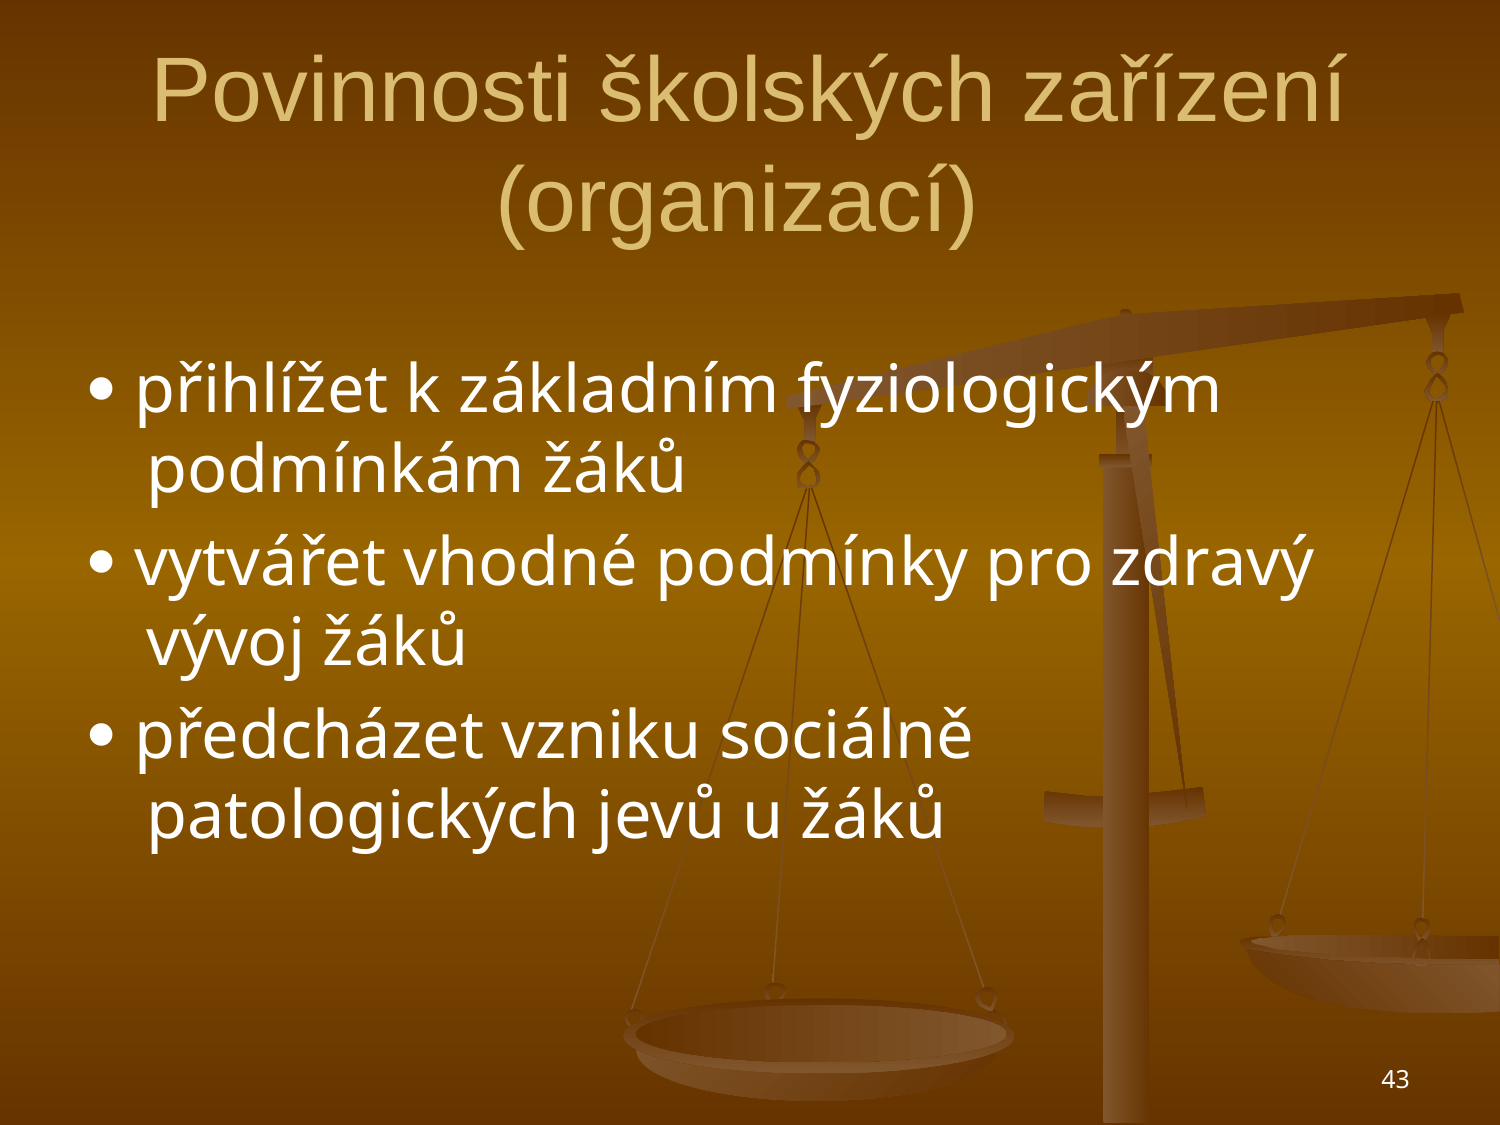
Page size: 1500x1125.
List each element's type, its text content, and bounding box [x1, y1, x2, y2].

list  přihlížet k základním fyziologickým podmínkám žáků  vytvářet vhodné podmínky pro zdravý vývoj žáků  předcházet vzniku sociálně patologických jevů u žáků [74, 337, 1426, 1006]
title Povinnosti školských zařízení (organizací) [74, 45, 1426, 234]
slide_number 43 [1074, 1029, 1426, 1106]
